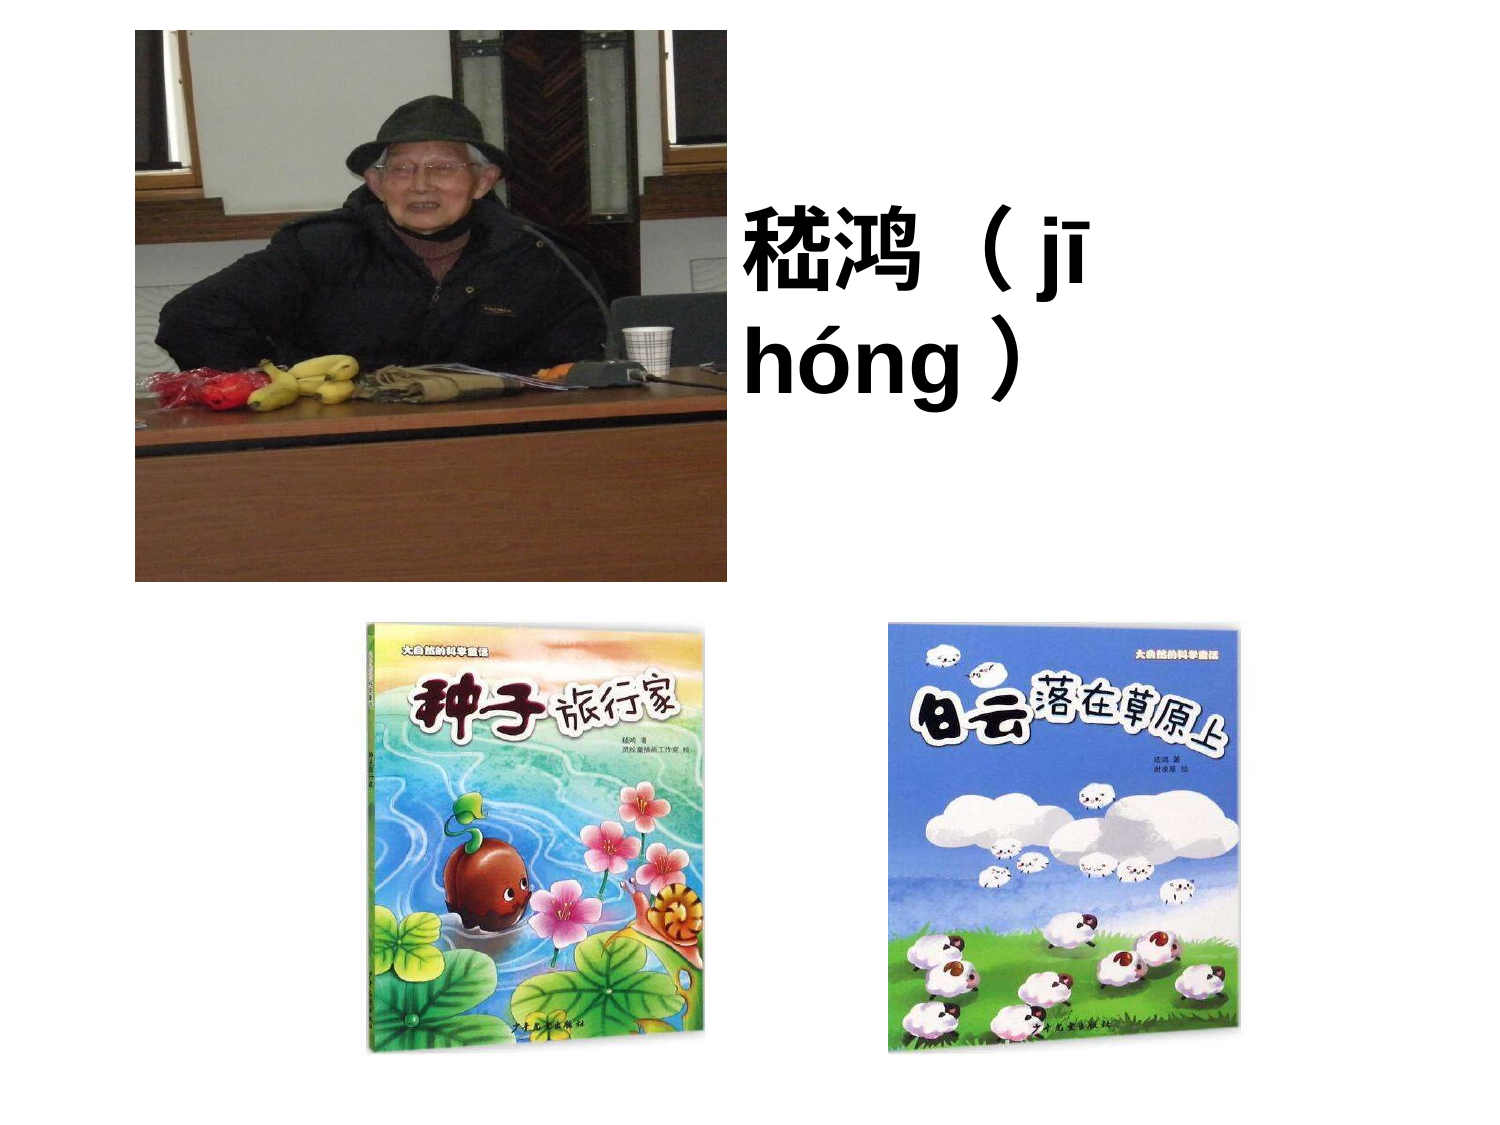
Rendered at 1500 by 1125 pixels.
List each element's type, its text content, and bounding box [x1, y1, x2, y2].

picture [135, 30, 1436, 1125]
text_box 嵇鸿（jī hóng） [727, 184, 1371, 520]
